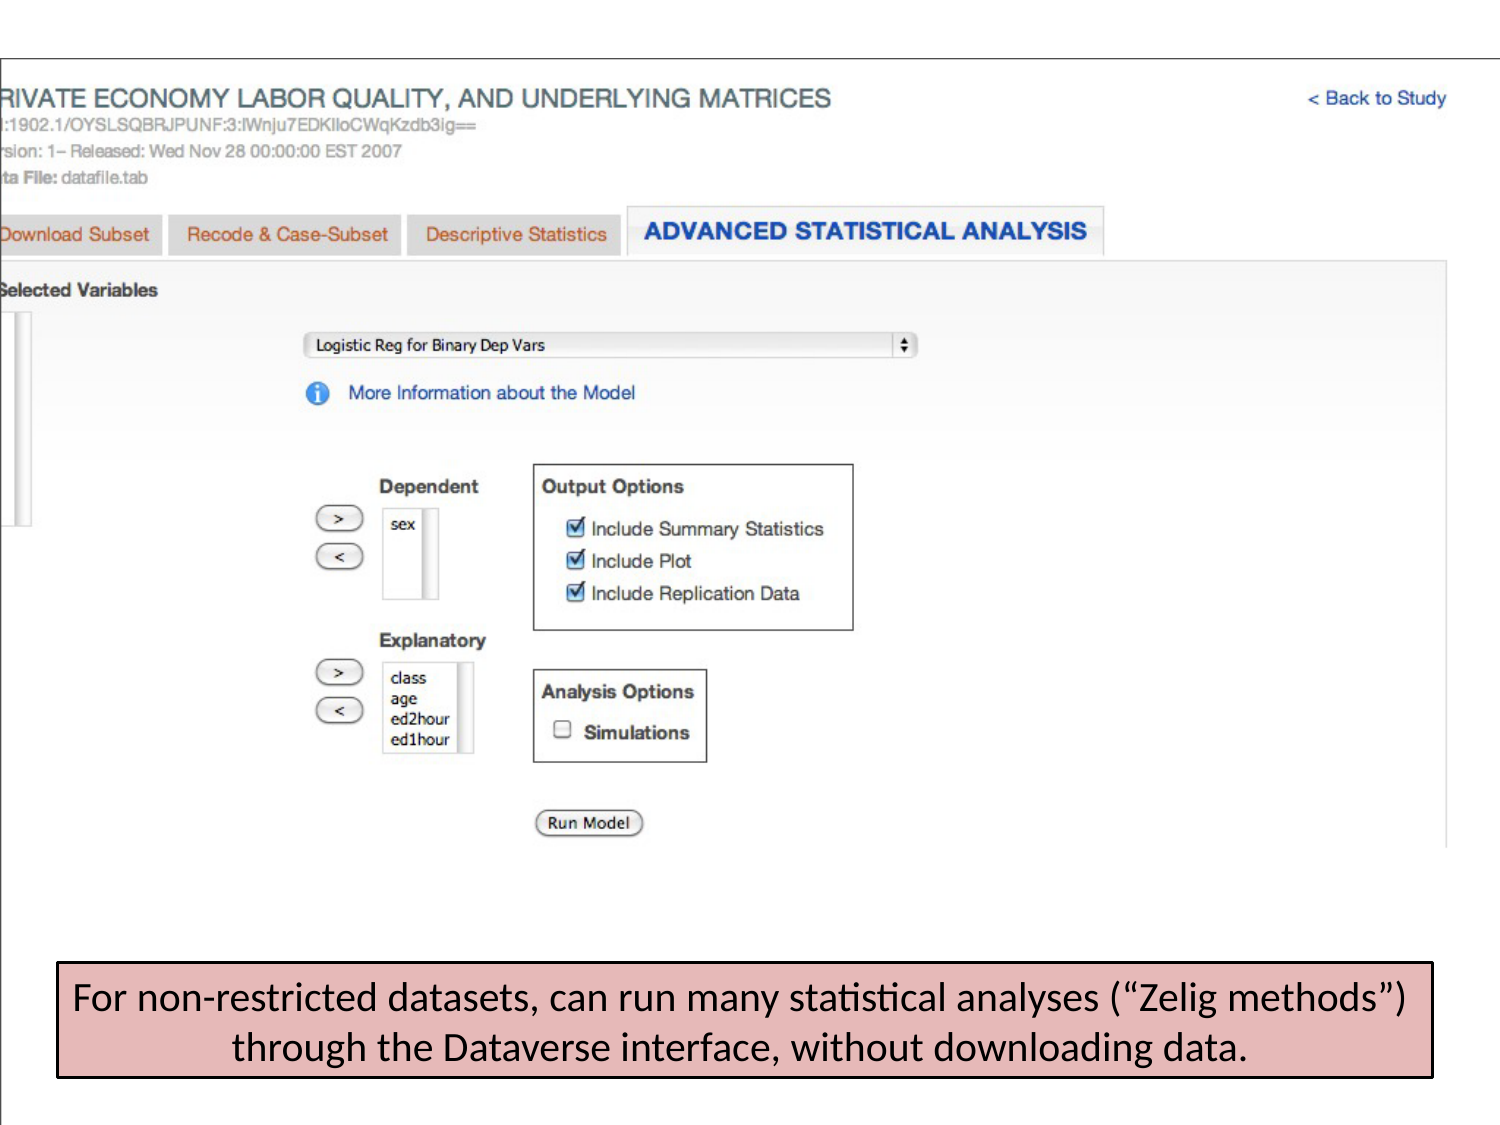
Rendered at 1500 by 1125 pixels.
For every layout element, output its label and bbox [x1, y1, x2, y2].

text_box [0, 57, 1500, 1125]
